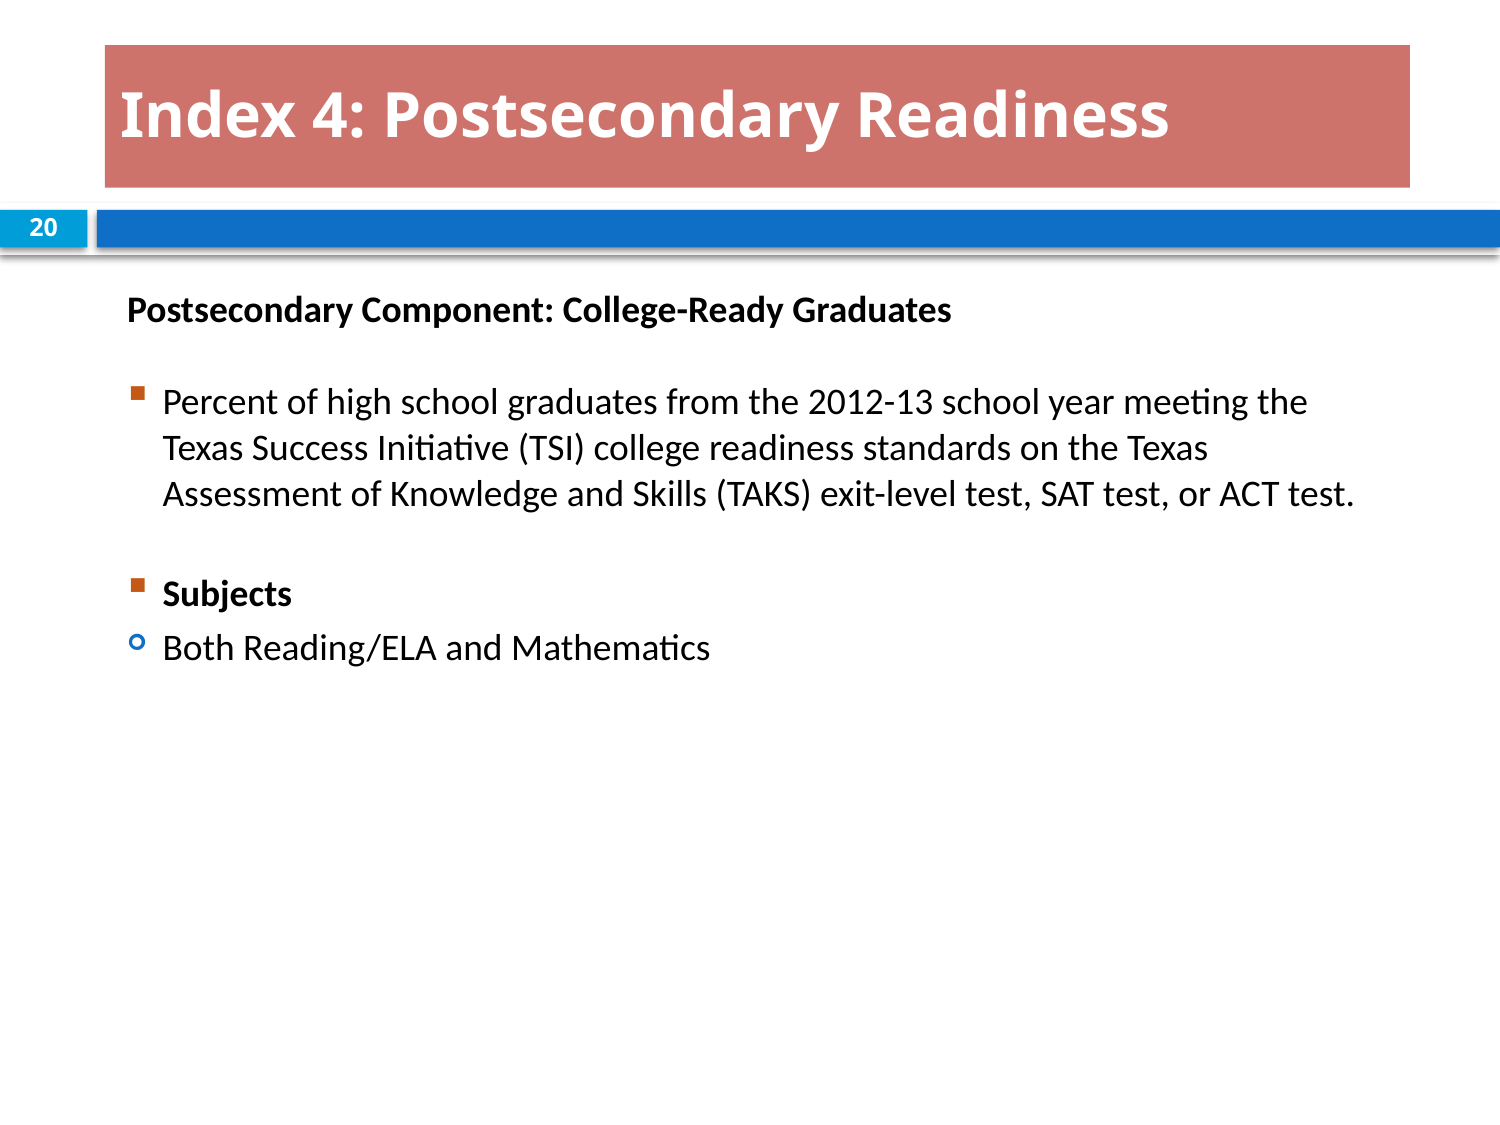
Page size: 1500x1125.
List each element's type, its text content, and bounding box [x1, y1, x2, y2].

text_box Postsecondary Component: College-Ready Graduates Percent of high school graduates from the 2012-13 school year meeting the Texas Success Initiative (TSI) college readiness standards on the Texas Assessment of Knowledge and Skills (TAKS) exit-level test, SAT test, or ACT test. Subjects Both Reading/ELA and Mathematics [112, 277, 1410, 723]
title Index 4: Postsecondary Readiness [104, 44, 1411, 189]
slide_number 20 [0, 208, 88, 249]
